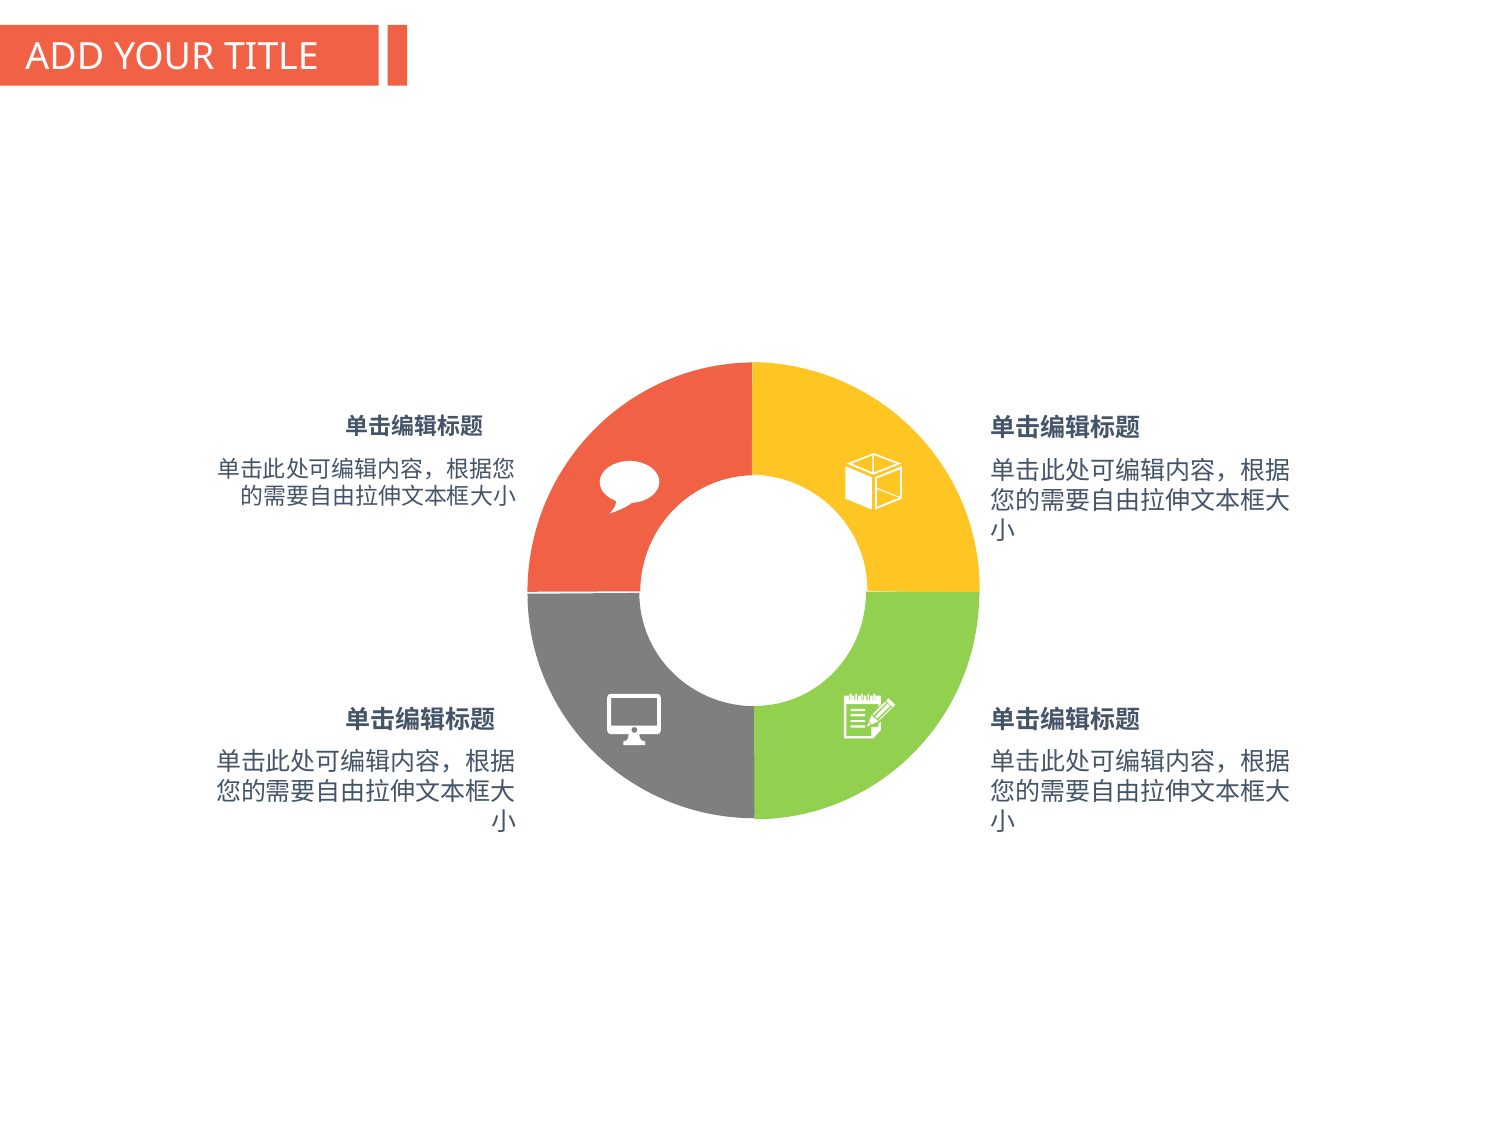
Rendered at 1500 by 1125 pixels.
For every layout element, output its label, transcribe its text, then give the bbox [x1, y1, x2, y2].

text_box [607, 693, 661, 746]
text_box 单击此处可编辑内容，根据您的需要自由拉伸文本框大小 [208, 745, 517, 836]
text_box [875, 703, 890, 719]
text_box [0, 24, 10, 86]
text_box 单击此处可编辑内容，根据您的需要自由拉伸文本框大小 [208, 454, 517, 510]
text_box ADD YOUR TITLE HERE [10, 24, 368, 130]
text_box [868, 715, 879, 725]
text_box [387, 24, 408, 86]
text_box [843, 693, 881, 739]
text_box 单击编辑标题 [345, 411, 517, 440]
text_box [754, 591, 980, 820]
text_box [845, 466, 872, 510]
text_box [527, 362, 753, 592]
text_box [527, 592, 754, 819]
text_box [850, 708, 866, 712]
text_box 单击编辑标题 [345, 703, 517, 734]
text_box [846, 453, 902, 475]
text_box [886, 698, 896, 708]
text_box [368, 24, 379, 86]
text_box 单击此处可编辑内容，根据您的需要自由拉伸文本框大小 [990, 454, 1299, 545]
text_box 单击编辑标题 [990, 703, 1161, 734]
text_box [850, 713, 866, 717]
text_box [875, 466, 902, 510]
text_box [751, 362, 980, 592]
text_box [599, 460, 660, 514]
text_box 单击编辑标题 [990, 411, 1161, 442]
text_box 单击此处可编辑内容，根据您的需要自由拉伸文本框大小 [990, 745, 1299, 836]
text_box [872, 701, 887, 716]
